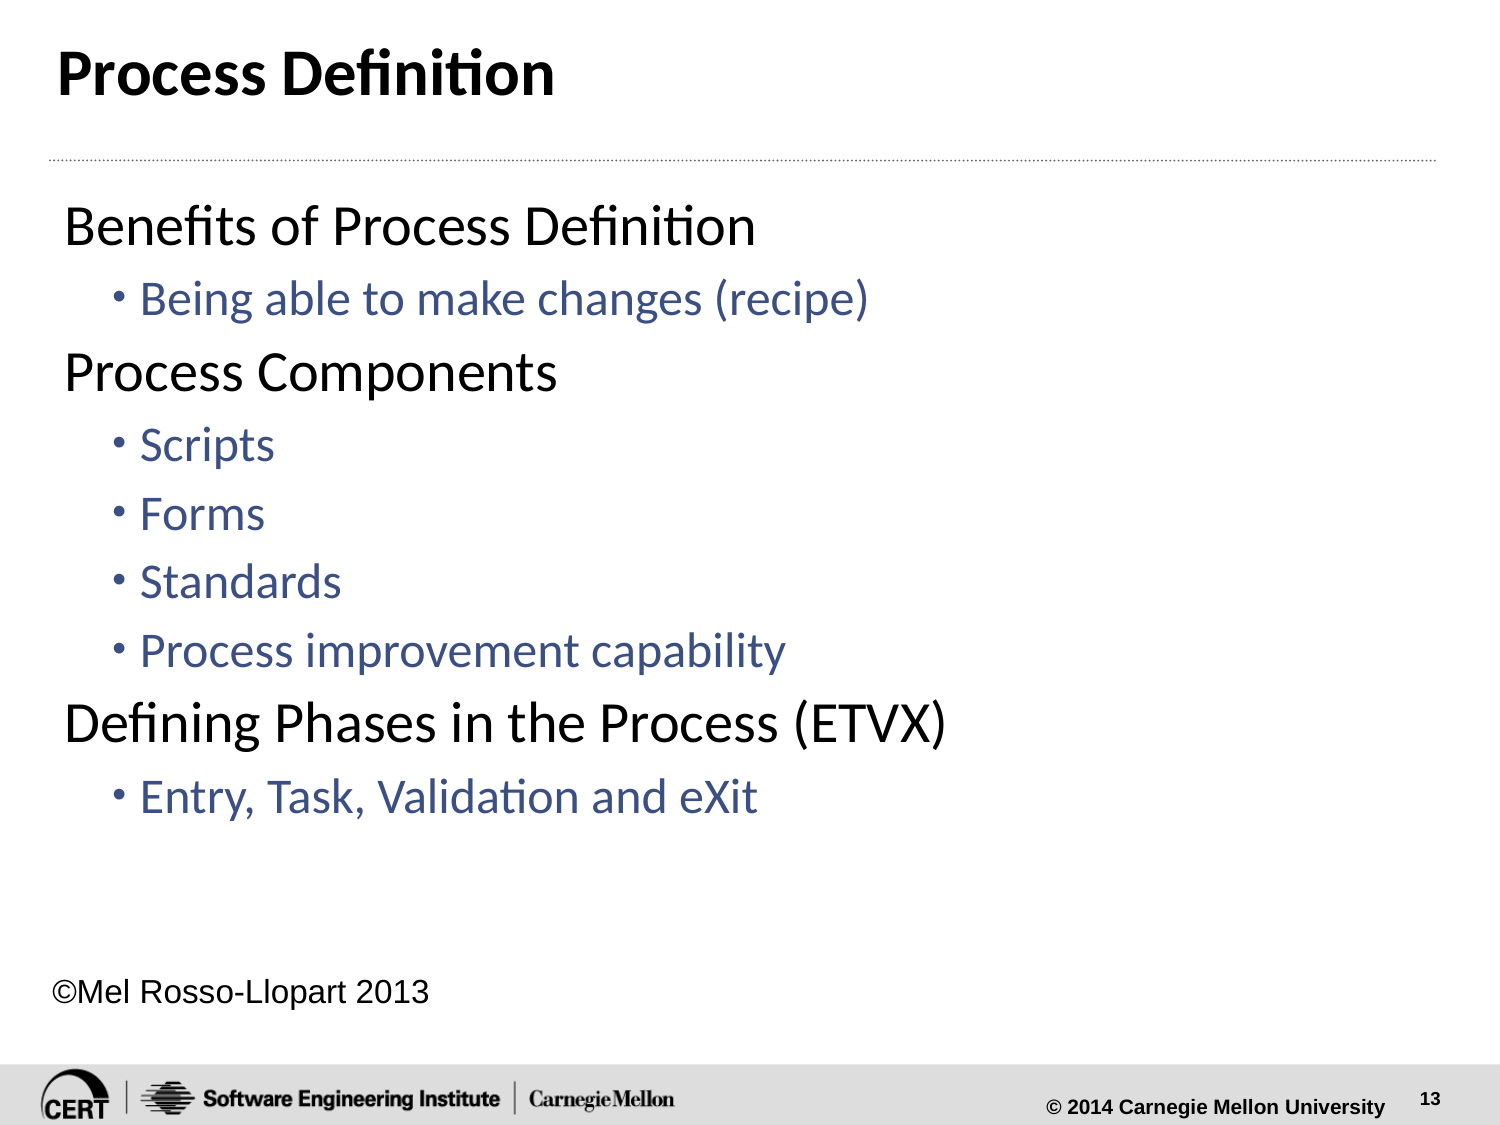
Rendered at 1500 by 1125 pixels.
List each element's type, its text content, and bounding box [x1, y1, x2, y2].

picture [24, 1065, 688, 1125]
list Benefits of Process Definition Being able to make changes (recipe) Process Components Scripts Forms Standards Process improvement capability Defining Phases in the Process (ETVX) Entry, Task, Validation and eXit [49, 187, 1438, 1001]
slide_number ©Mel Rosso-Llopart 2013 [37, 962, 513, 1038]
title Process Definition [42, 37, 1434, 155]
